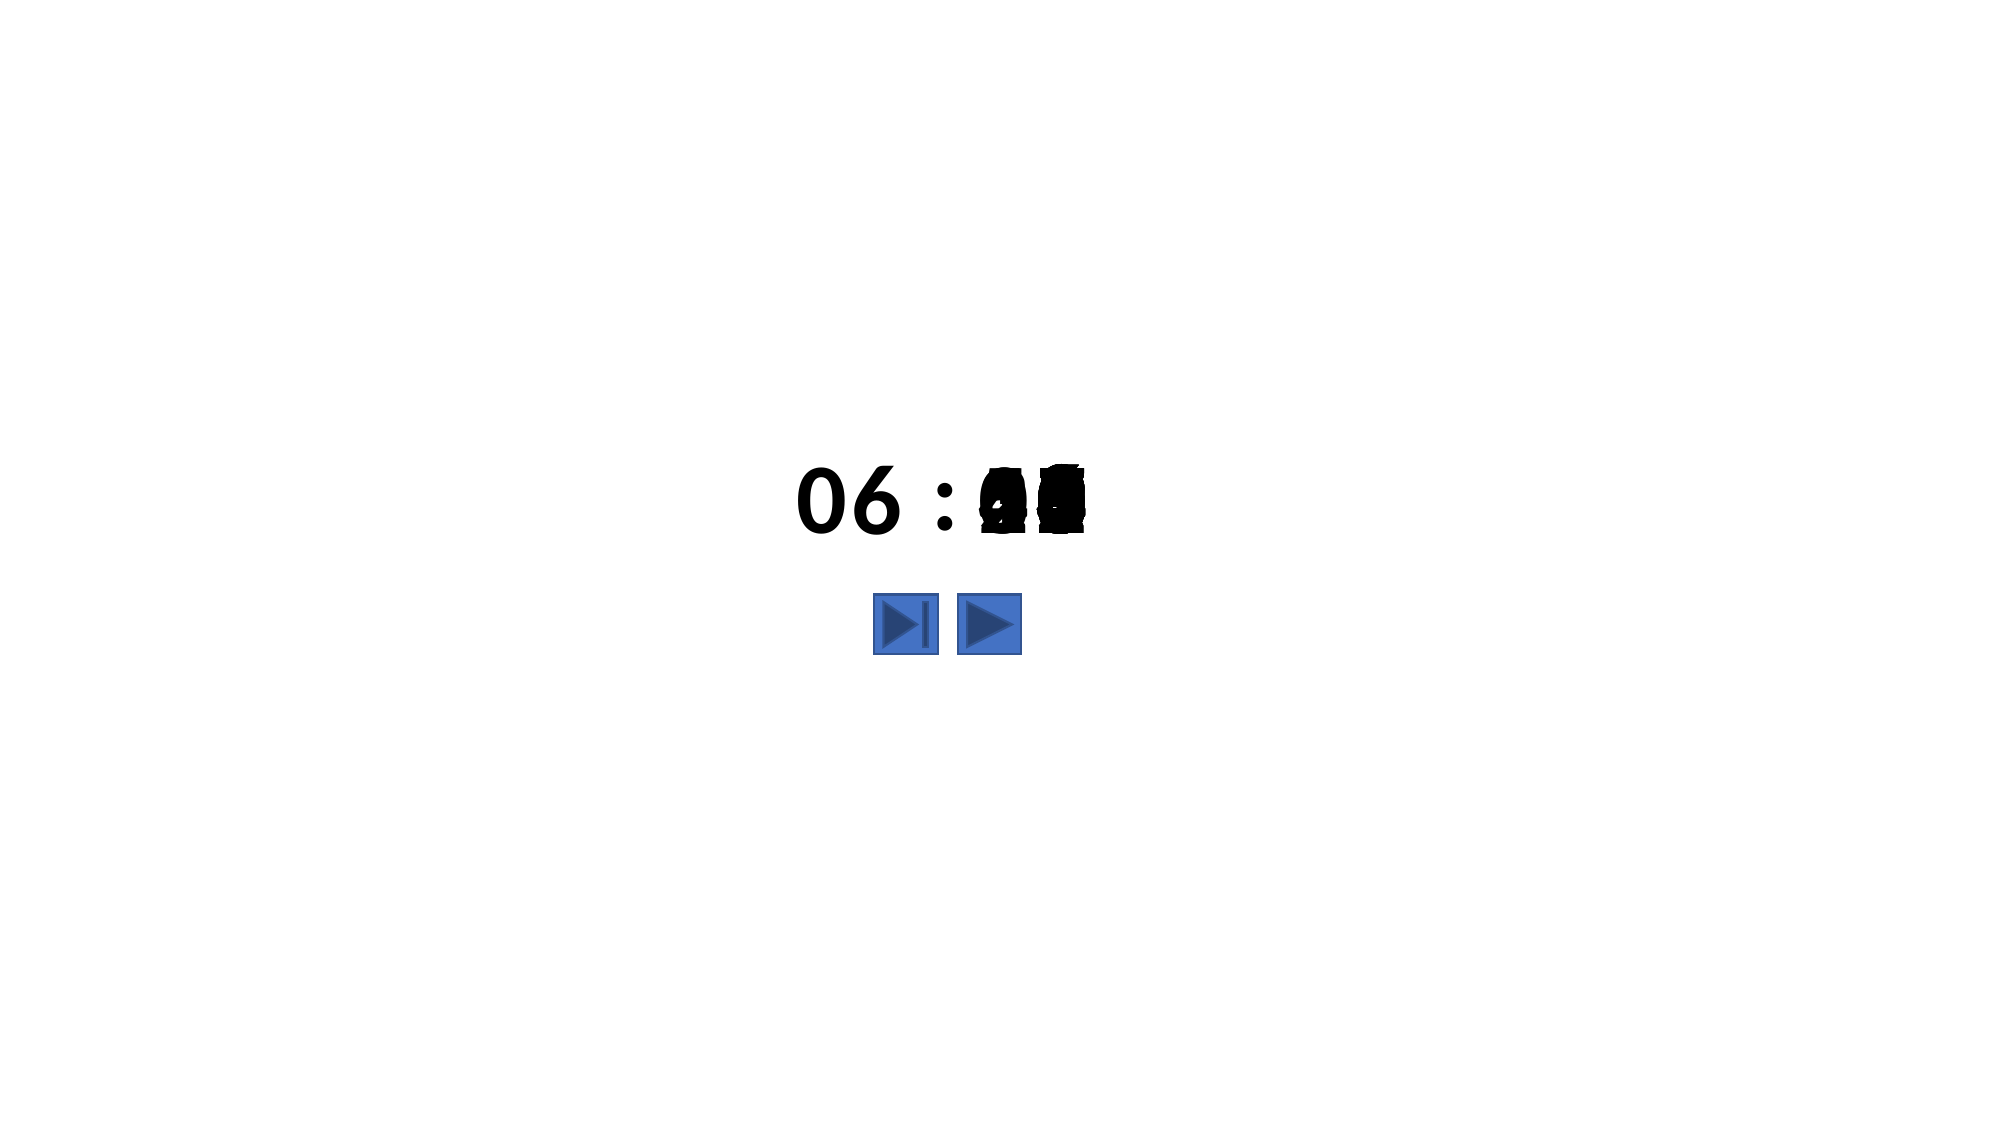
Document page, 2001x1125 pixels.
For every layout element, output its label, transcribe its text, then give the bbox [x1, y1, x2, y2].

slide_number 5 [466, 464, 917, 525]
